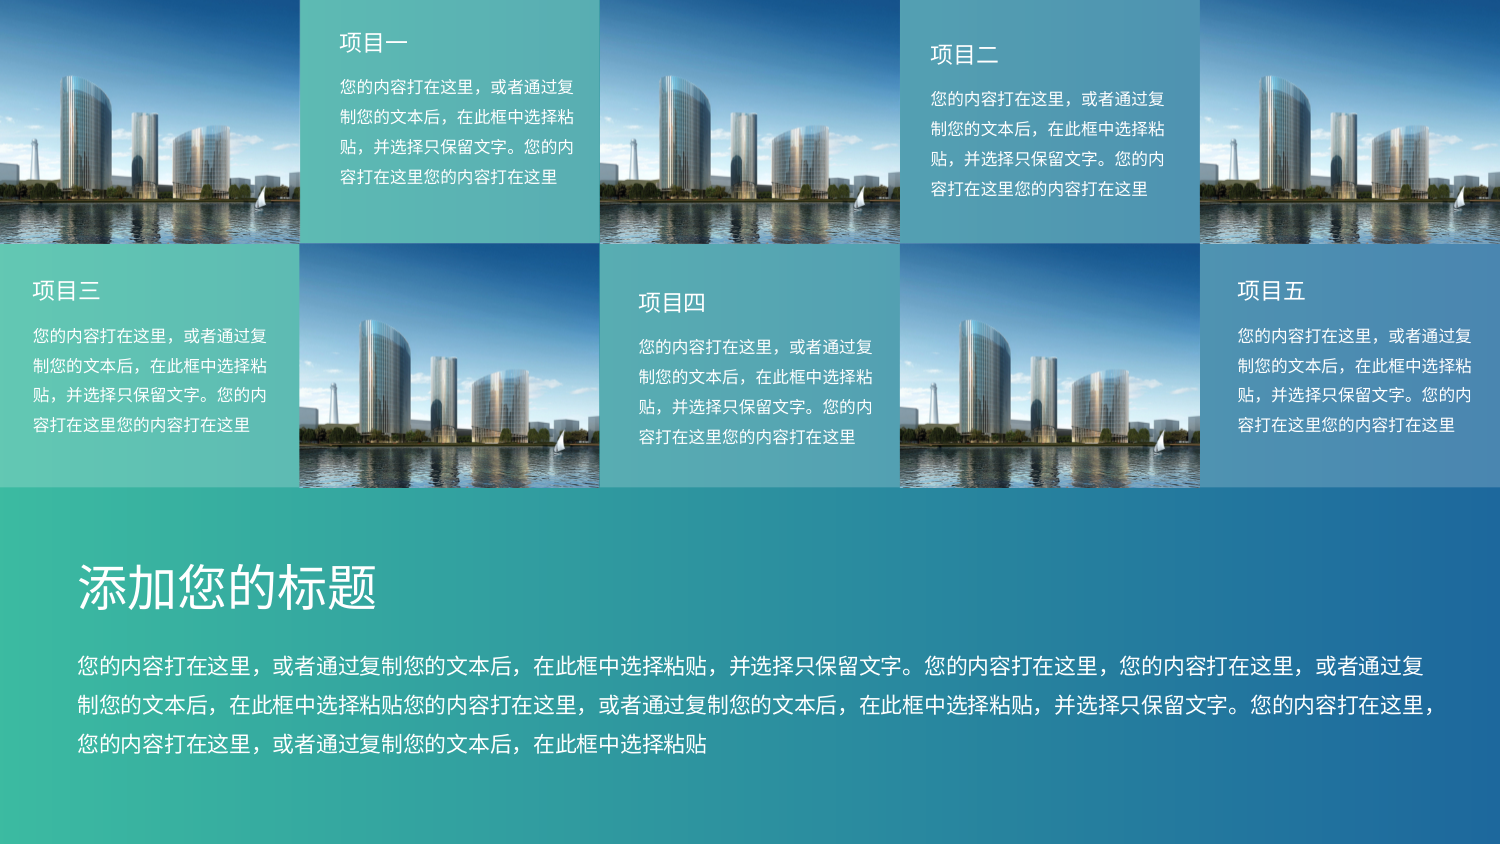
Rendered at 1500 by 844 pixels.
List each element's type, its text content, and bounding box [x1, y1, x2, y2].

picture [0, 488, 1500, 844]
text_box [0, 243, 301, 488]
text_box 您的内容打在这里，或者通过复制您的文本后，在此框中选择粘贴，并选择只保留文字。您的内容打在这里，您的内容打在这里，或者通过复制您的文本后，在此框中选择粘贴您的内容打在这里，或者通过复制您的文本后，在此框中选择粘贴，并选择只保留文字。您的内容打在这里，您的内容打在这里，或者通过复制您的文本后，在此框中选择粘贴 [62, 631, 1456, 762]
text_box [299, 0, 600, 244]
text_box [904, 253, 1194, 489]
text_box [1199, 243, 1500, 488]
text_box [899, 0, 1201, 244]
text_box [1201, 0, 1500, 243]
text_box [599, 243, 901, 488]
text_box [602, 0, 897, 242]
text_box 添加您的标题 [62, 555, 449, 631]
text_box [304, 253, 594, 489]
text_box [0, 0, 297, 242]
